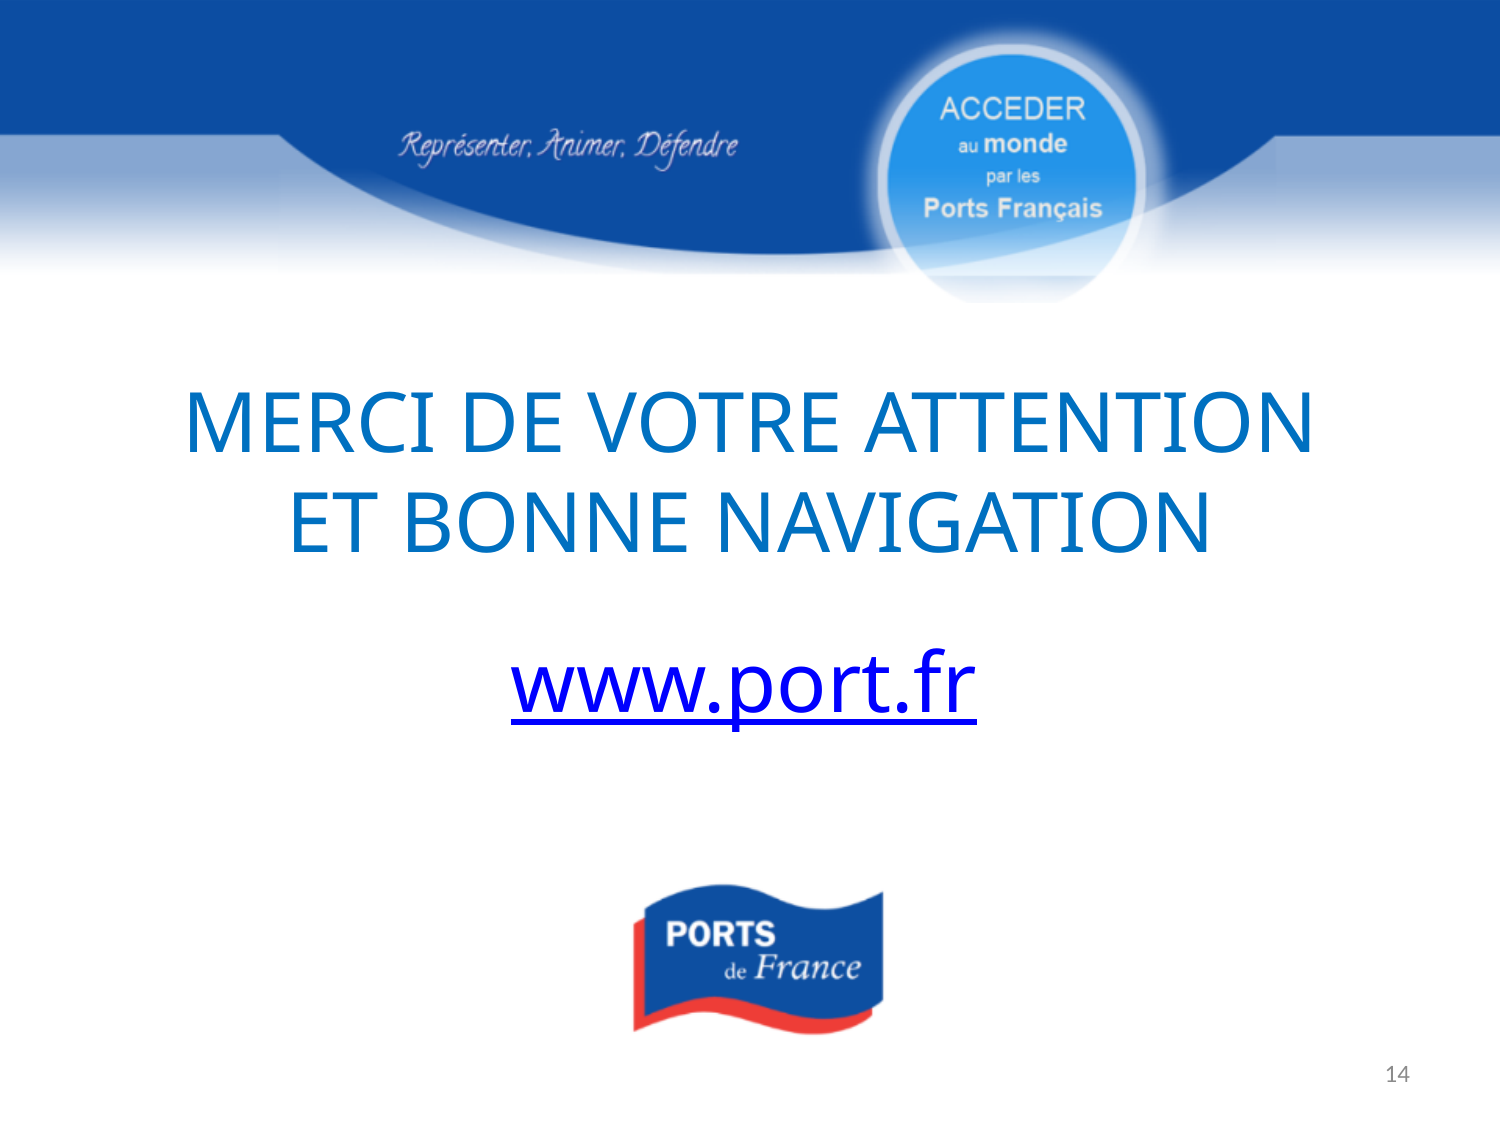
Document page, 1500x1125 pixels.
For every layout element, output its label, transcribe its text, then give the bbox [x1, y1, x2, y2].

picture [0, 0, 1500, 303]
slide_number 14 [1074, 1042, 1425, 1103]
picture [593, 869, 907, 1043]
text_box www.port.fr [253, 621, 1235, 930]
text_box MERCI DE VOTRE ATTENTION ET BONNE NAVIGATION [142, 361, 1359, 577]
